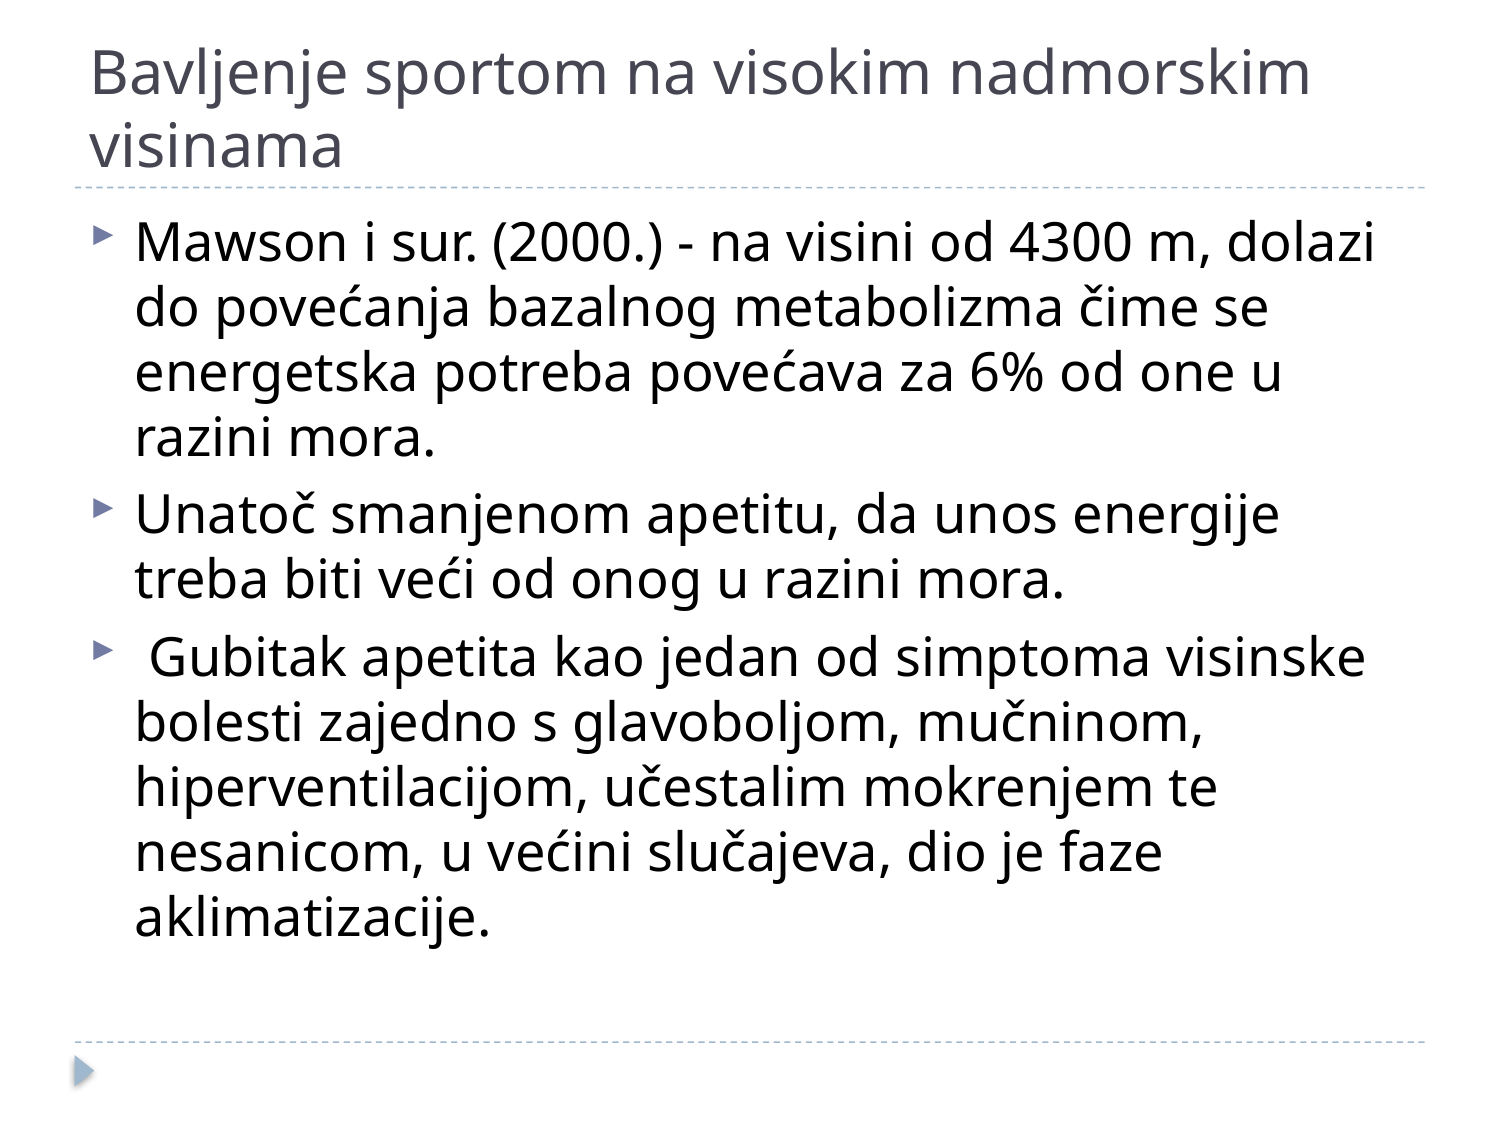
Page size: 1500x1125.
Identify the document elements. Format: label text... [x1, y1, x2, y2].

list Mawson i sur. (2000.) - na visini od 4300 m, dolazi do povećanja bazalnog metabolizma čime se energetska potreba povećava za 6% od one u razini mora. Unatoč smanjenom apetitu, da unos energije treba biti veći od onog u razini mora. Gubitak apetita kao jedan od simptoma visinske bolesti zajedno s glavoboljom, mučninom, hiperventilacijom, učestalim mokrenjem te nesanicom, u većini slučajeva, dio je faze aklimatizacije. [75, 200, 1425, 1010]
title Bavljenje sportom na visokim nadmorskim visinama [75, 24, 1425, 188]
